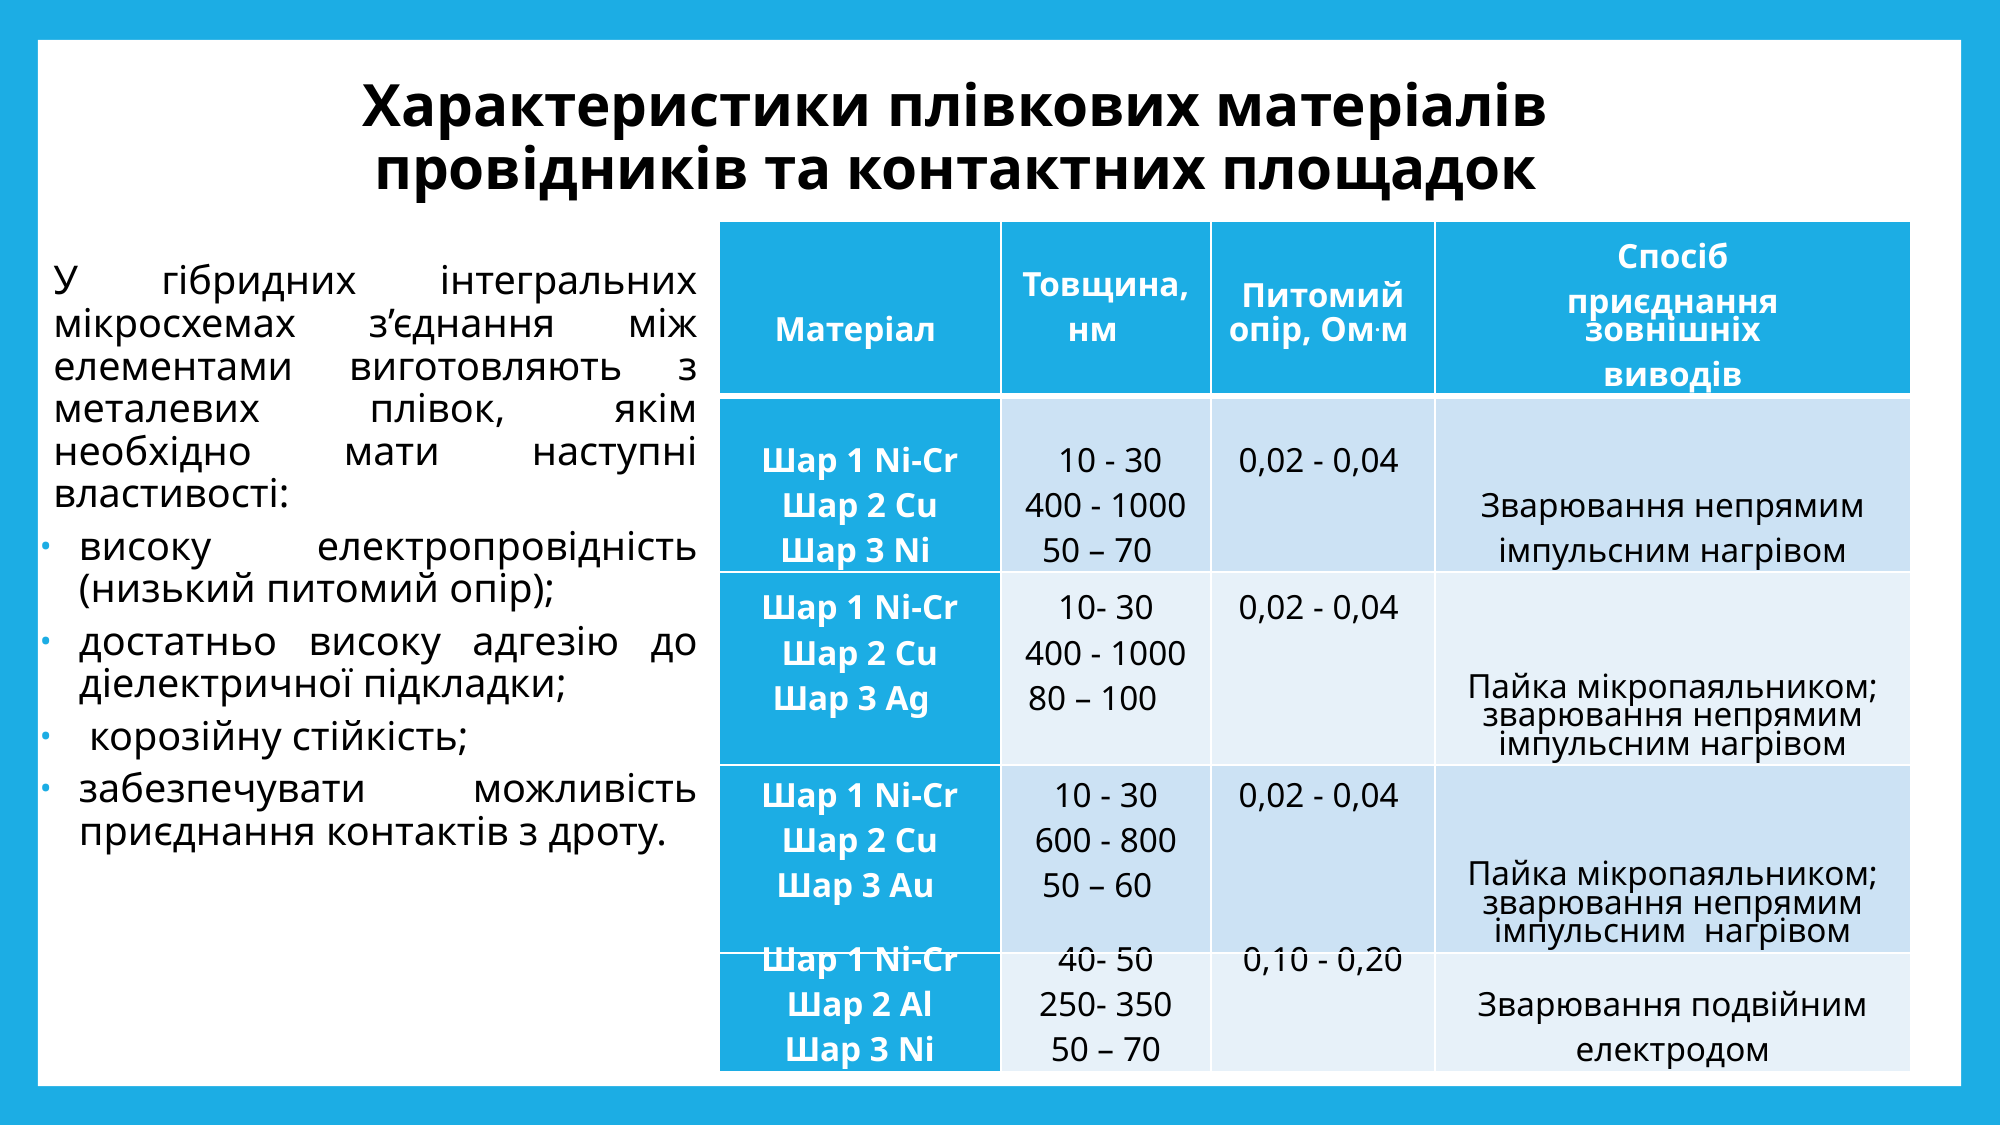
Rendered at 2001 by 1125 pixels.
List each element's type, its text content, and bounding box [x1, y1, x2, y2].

title Характеристики плівкових матеріалів провідників та контактних площадок [163, 57, 1748, 221]
table_cell 40- 50 250- 350 50 – 70 [1002, 954, 1210, 1071]
table_cell 10 - 30 600 - 800 50 – 60 [1002, 766, 1210, 952]
table_cell Шар 1 Ni-Cr Шар 2 Cu Шар 3 Ag [720, 573, 1000, 764]
table_cell Пайка мікропаяльником; зварювання непрямим імпульсним нагрівом [1436, 573, 1910, 764]
table_header Матеріал [720, 222, 1000, 393]
table_cell 0,10 - 0,20 [1212, 954, 1434, 1071]
table_cell Пайка мікропаяльником; зварювання непрямим імпульсним нагрівом [1436, 766, 1910, 952]
table_header Спосіб приєднання зовнішніх виводів [1436, 222, 1910, 393]
table_cell 0,02 - 0,04 [1212, 573, 1434, 764]
table_header Товщина, нм [1002, 222, 1210, 393]
table_header Питомий опір, Ом.м [1212, 222, 1434, 393]
table_cell Шар 1 Ni-Cr Шар 2 Al Шар 3 Ni [720, 954, 1000, 1071]
table_cell Зварювання подвійним електродом [1436, 954, 1910, 1071]
table_cell Шар 1 Ni-Cr Шар 2 Cu Шар 3 Ni [720, 399, 1000, 571]
table_cell Зварювання непрямим імпульсним нагрівом [1436, 399, 1910, 571]
table_cell 0,02 - 0,04 [1212, 399, 1434, 571]
table_cell 10- 30 400 - 1000 80 – 100 [1002, 573, 1210, 764]
table_cell 0,02 - 0,04 [1212, 766, 1434, 952]
list У гібридних інтегральних мікросхемах з’єднання між елементами виготовляють з металевих плівок, якім необхідно мати наступні властивості: високу електропровідність (низький питомий опір); достатньо високу адгезію до діелектричної підкладки; корозійну стійкість; забезпечувати можливість приєднання контактів з дроту. [0, 202, 714, 866]
table_cell 10 - 30 400 - 1000 50 – 70 [1002, 399, 1210, 571]
table_cell Шар 1 Ni-Cr Шар 2 Cu Шар 3 Au [720, 766, 1000, 952]
